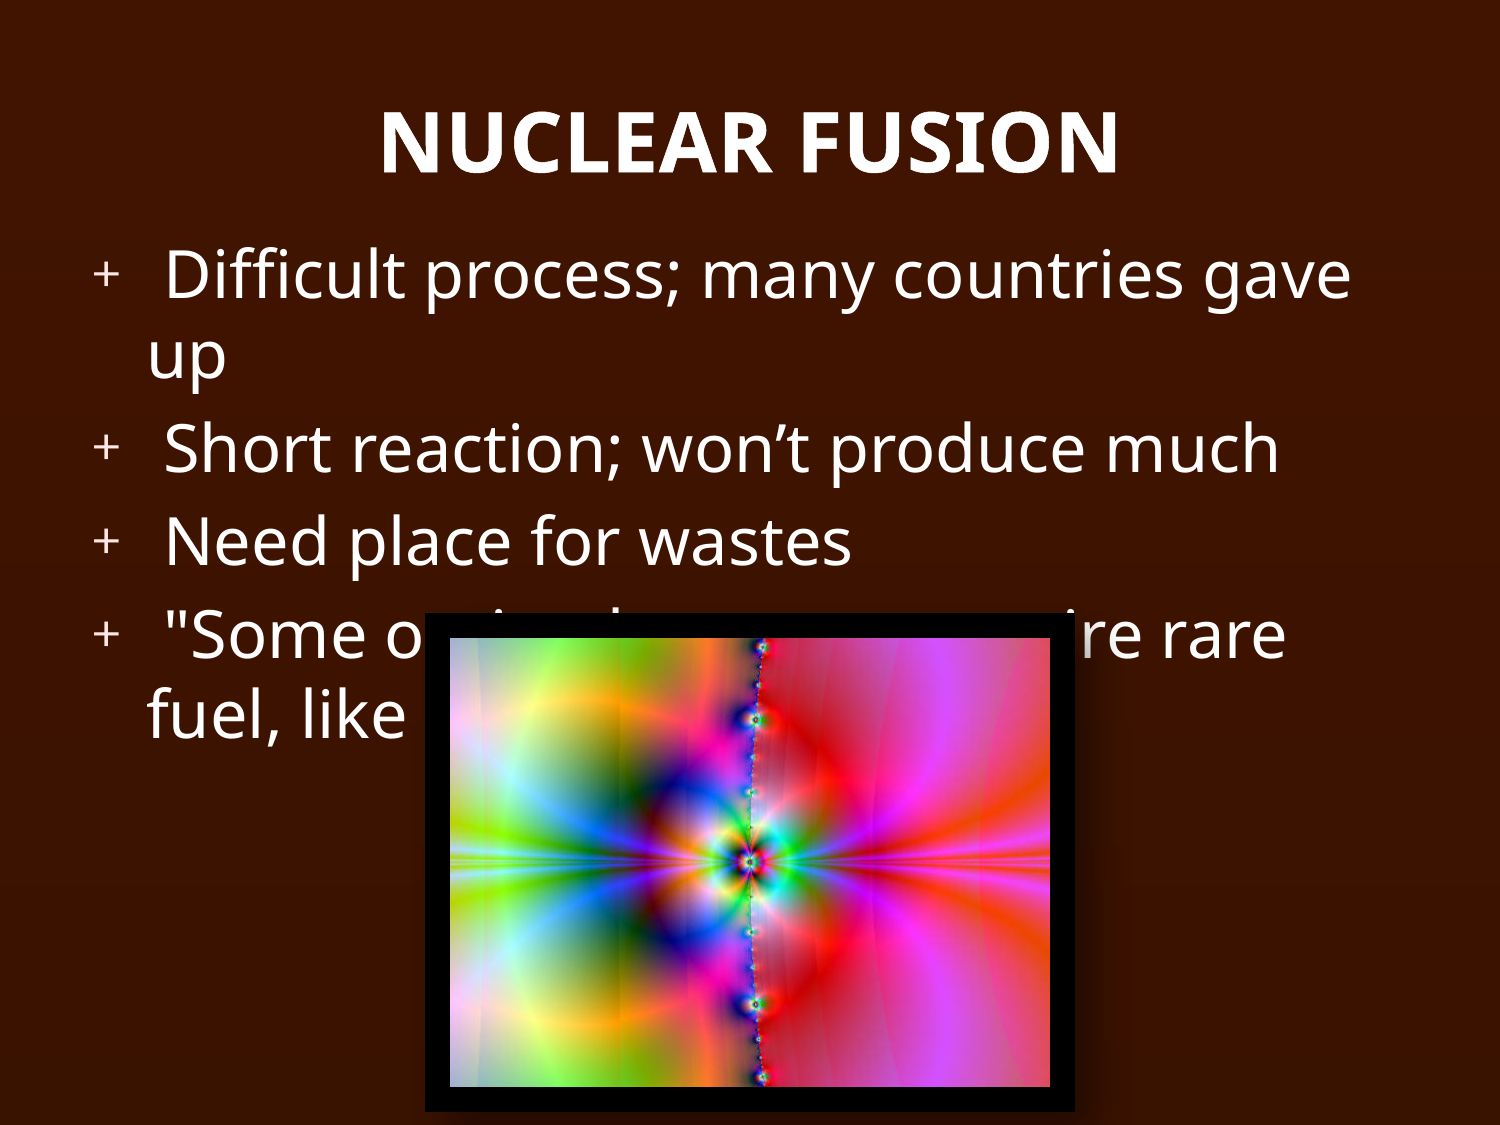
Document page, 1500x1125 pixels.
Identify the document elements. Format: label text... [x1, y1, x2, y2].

list Difficult process; many countries gave up Short reaction; won’t produce much Need place for wastes "Some optimal reactors require rare fuel, like He-3” [75, 224, 1425, 763]
title Nuclear Fusion [75, 45, 1425, 224]
picture [449, 636, 1051, 1088]
